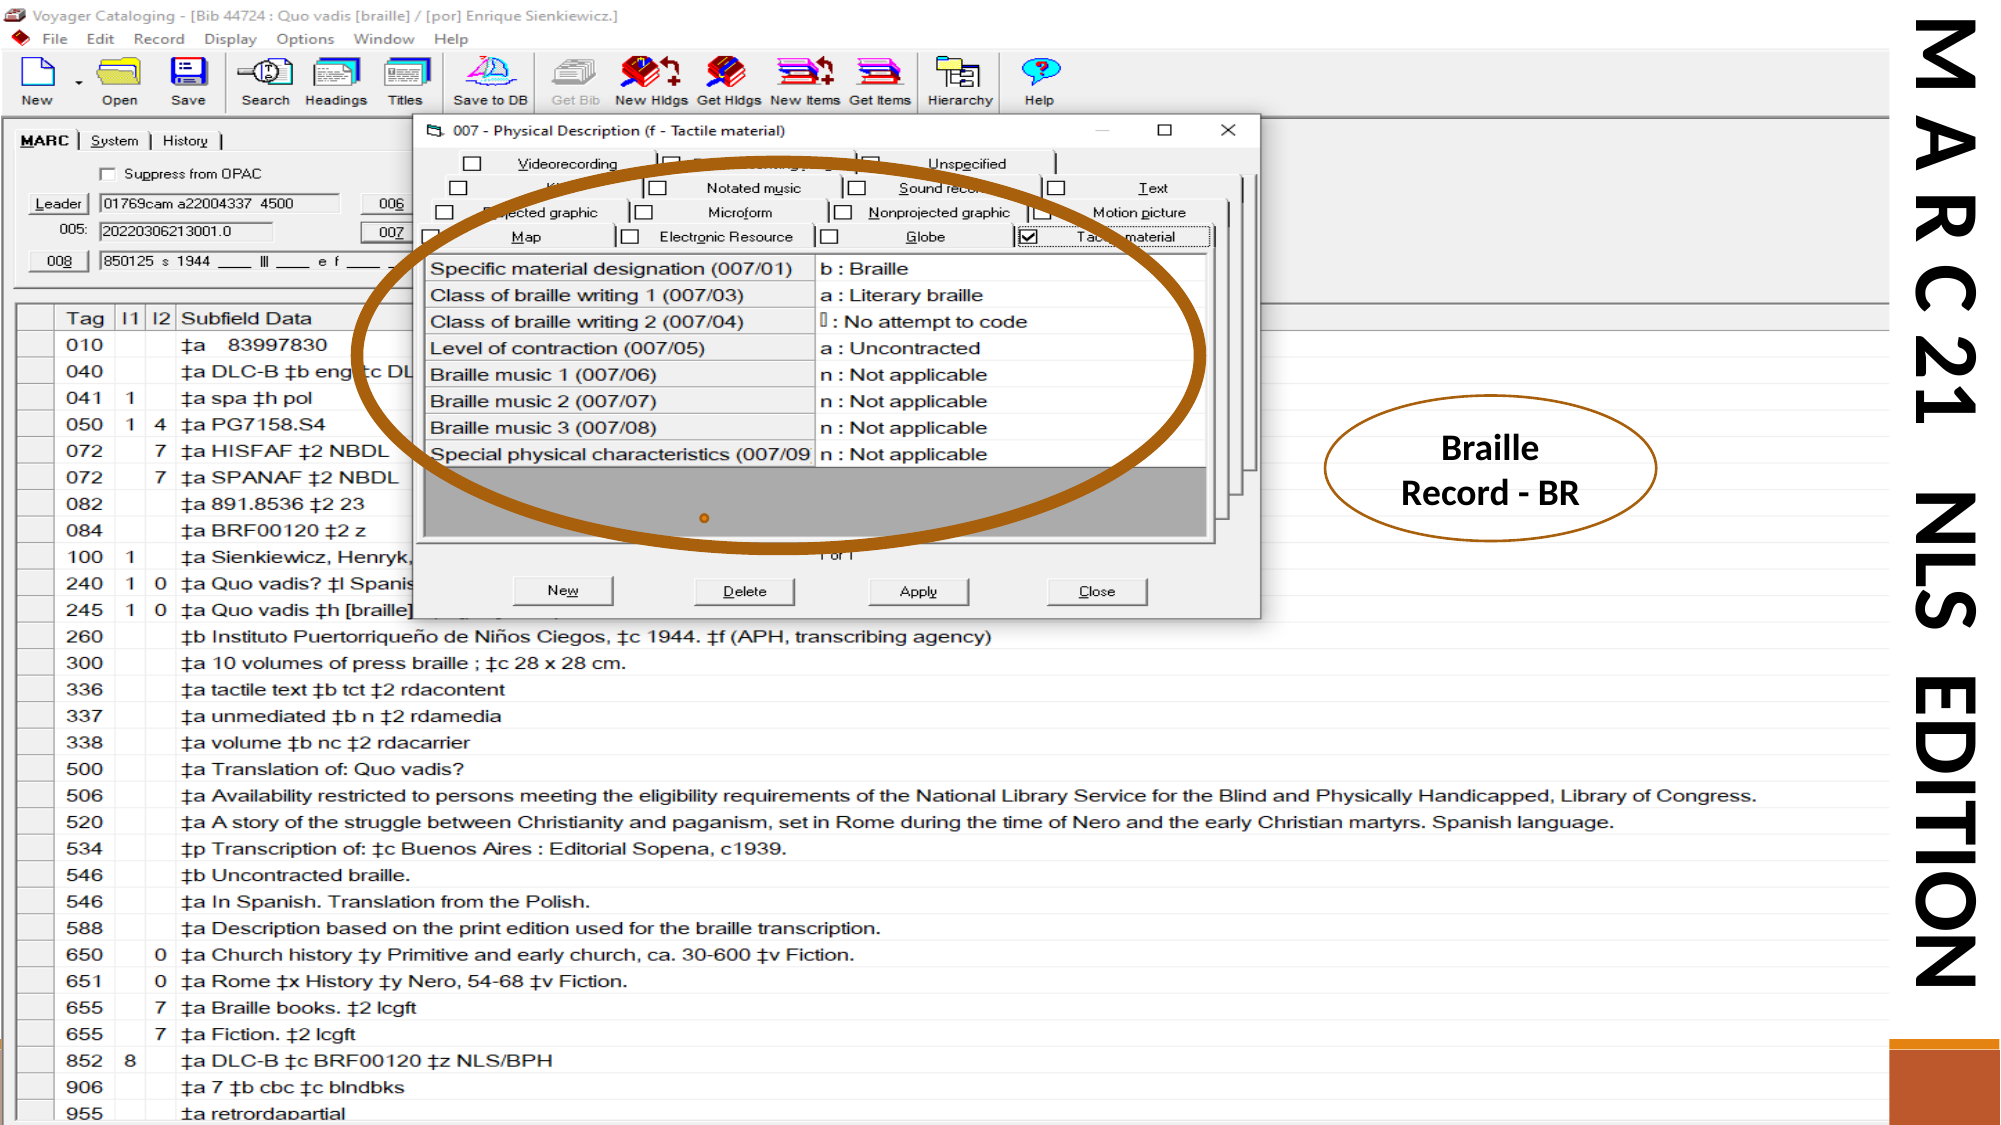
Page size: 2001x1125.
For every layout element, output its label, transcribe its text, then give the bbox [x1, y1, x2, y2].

picture [0, 0, 1890, 1125]
text_box M A R C 21 NLS EDITION [1896, 0, 2000, 1035]
